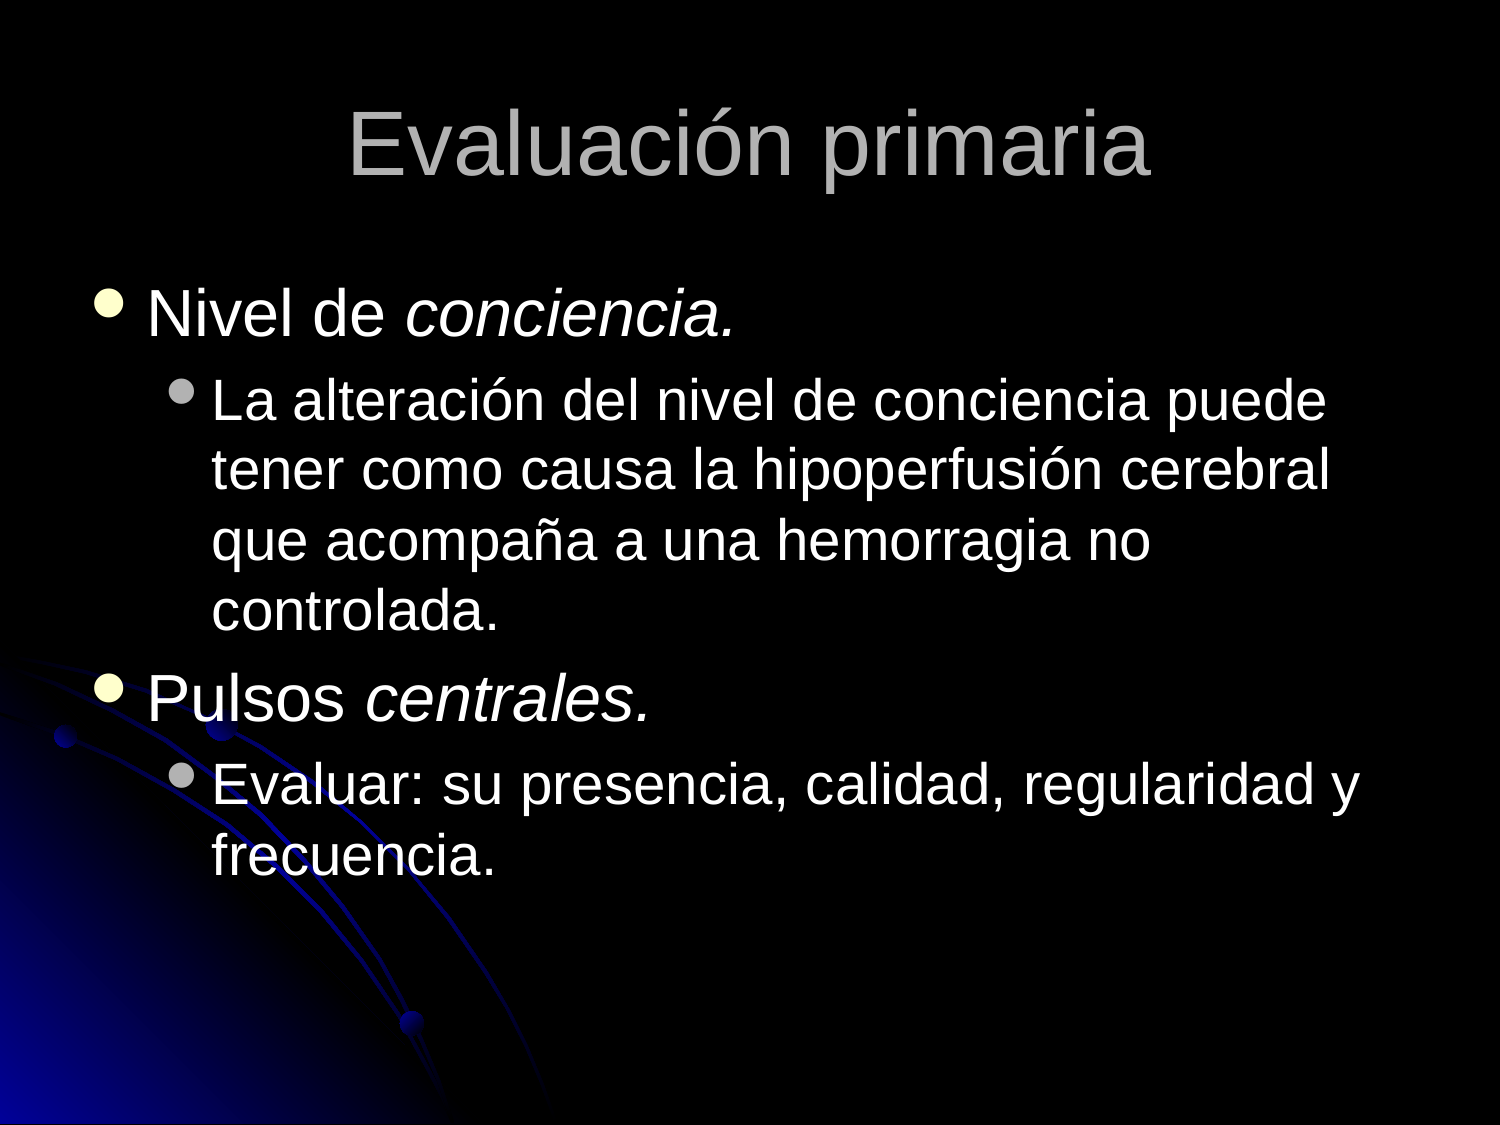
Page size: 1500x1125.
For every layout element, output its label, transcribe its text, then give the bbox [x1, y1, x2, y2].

title Evaluación primaria [74, 45, 1426, 233]
list Nivel de conciencia. La alteración del nivel de conciencia puede tener como causa la hipoperfusión cerebral que acompaña a una hemorragia no controlada. Pulsos centrales. Evaluar: su presencia, calidad, regularidad y frecuencia. [74, 262, 1426, 1006]
